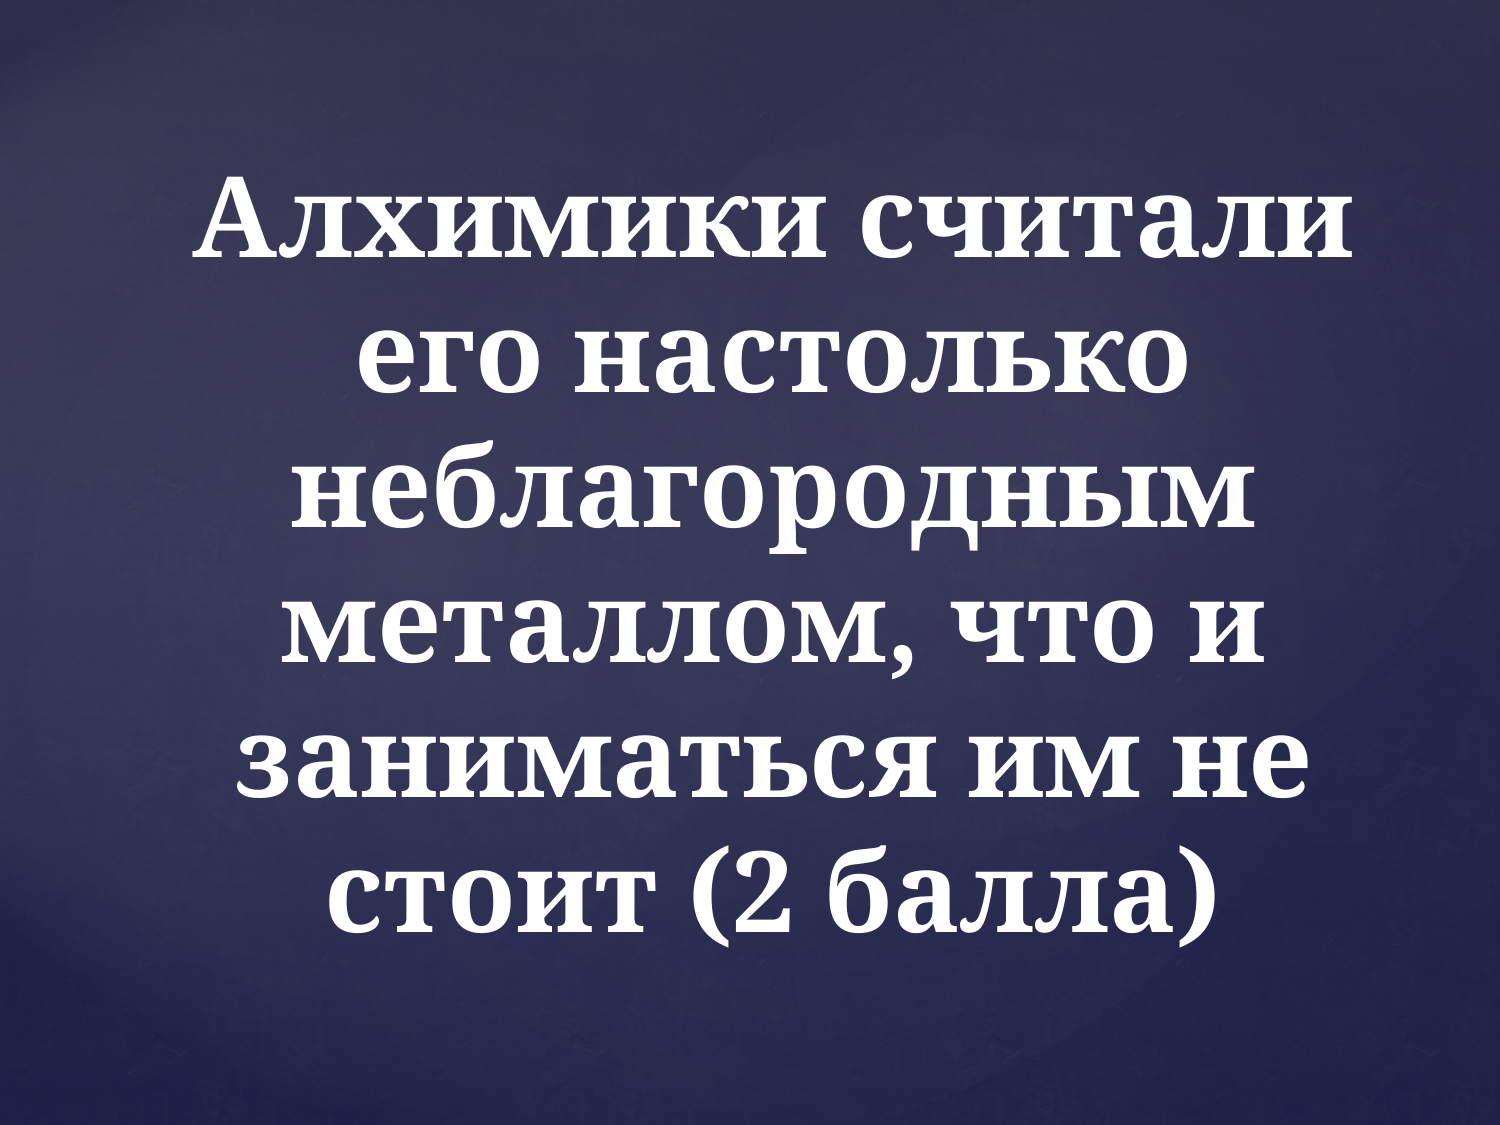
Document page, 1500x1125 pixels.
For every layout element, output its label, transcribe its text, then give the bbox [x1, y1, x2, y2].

text_box Алхимики считали его настолько неблагородным металлом, что и заниматься им не стоит (2 балла) [123, 137, 1424, 962]
